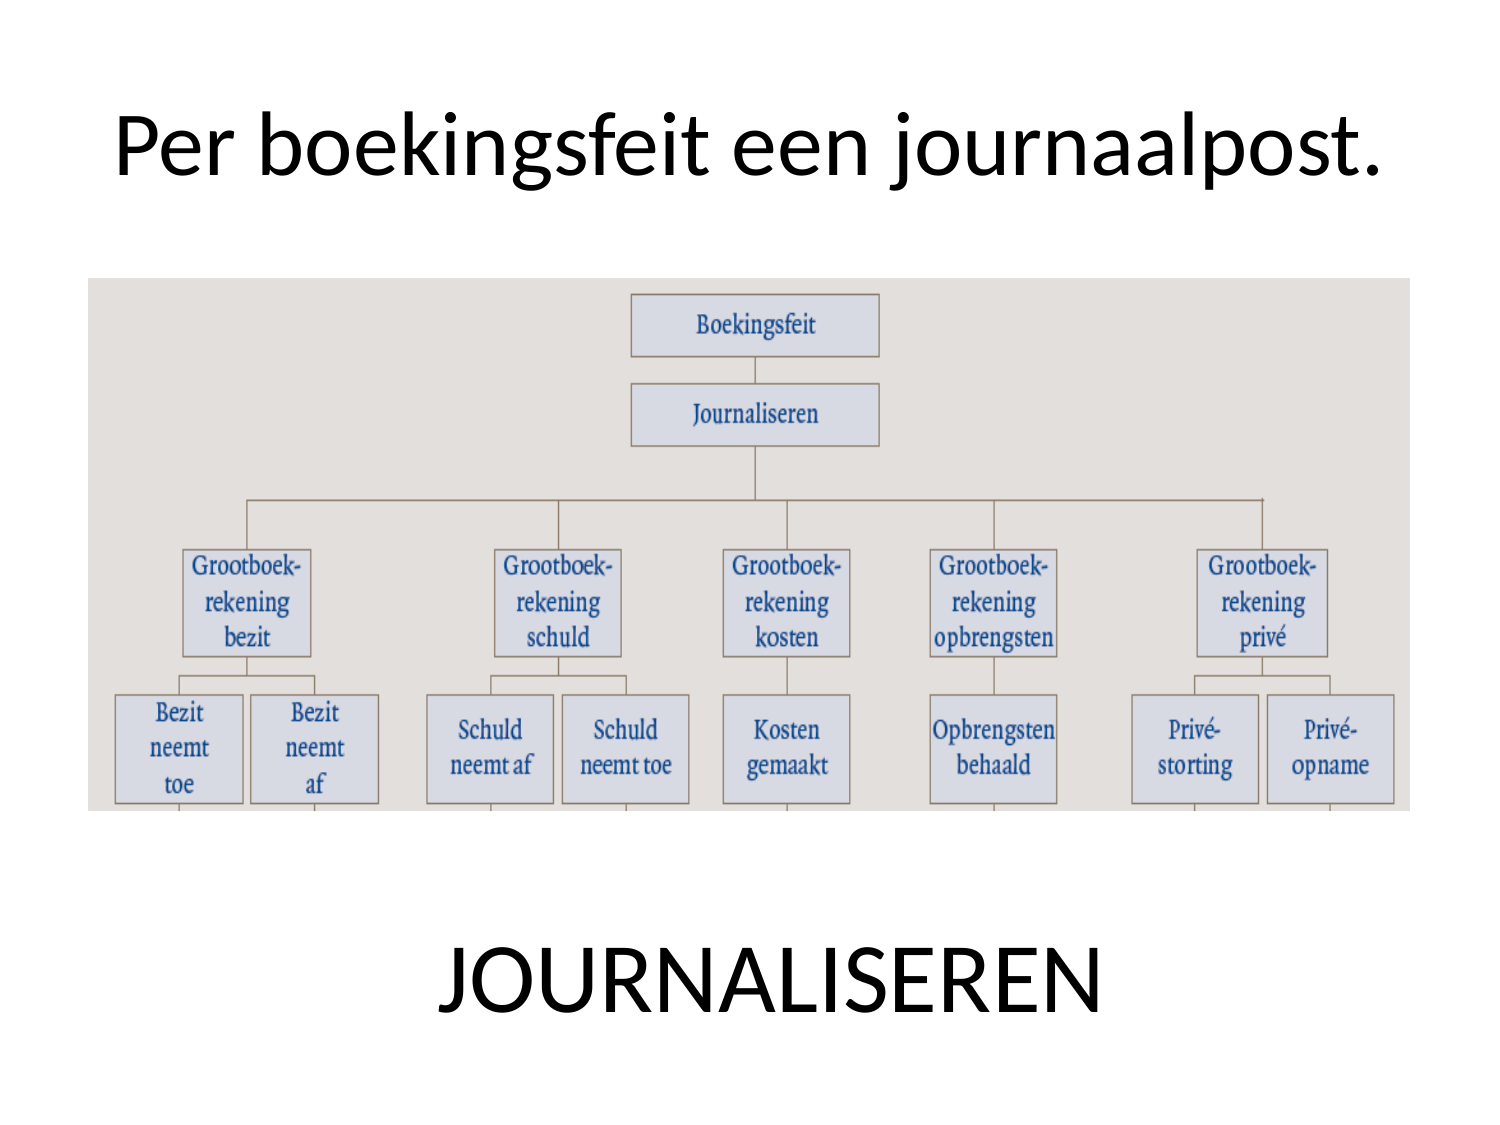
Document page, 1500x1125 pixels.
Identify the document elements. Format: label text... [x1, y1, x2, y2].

title Per boekingsfeit een journaalpost. [75, 45, 1425, 233]
text_box JOURNALISEREN [422, 905, 1122, 1040]
picture [88, 278, 1410, 811]
